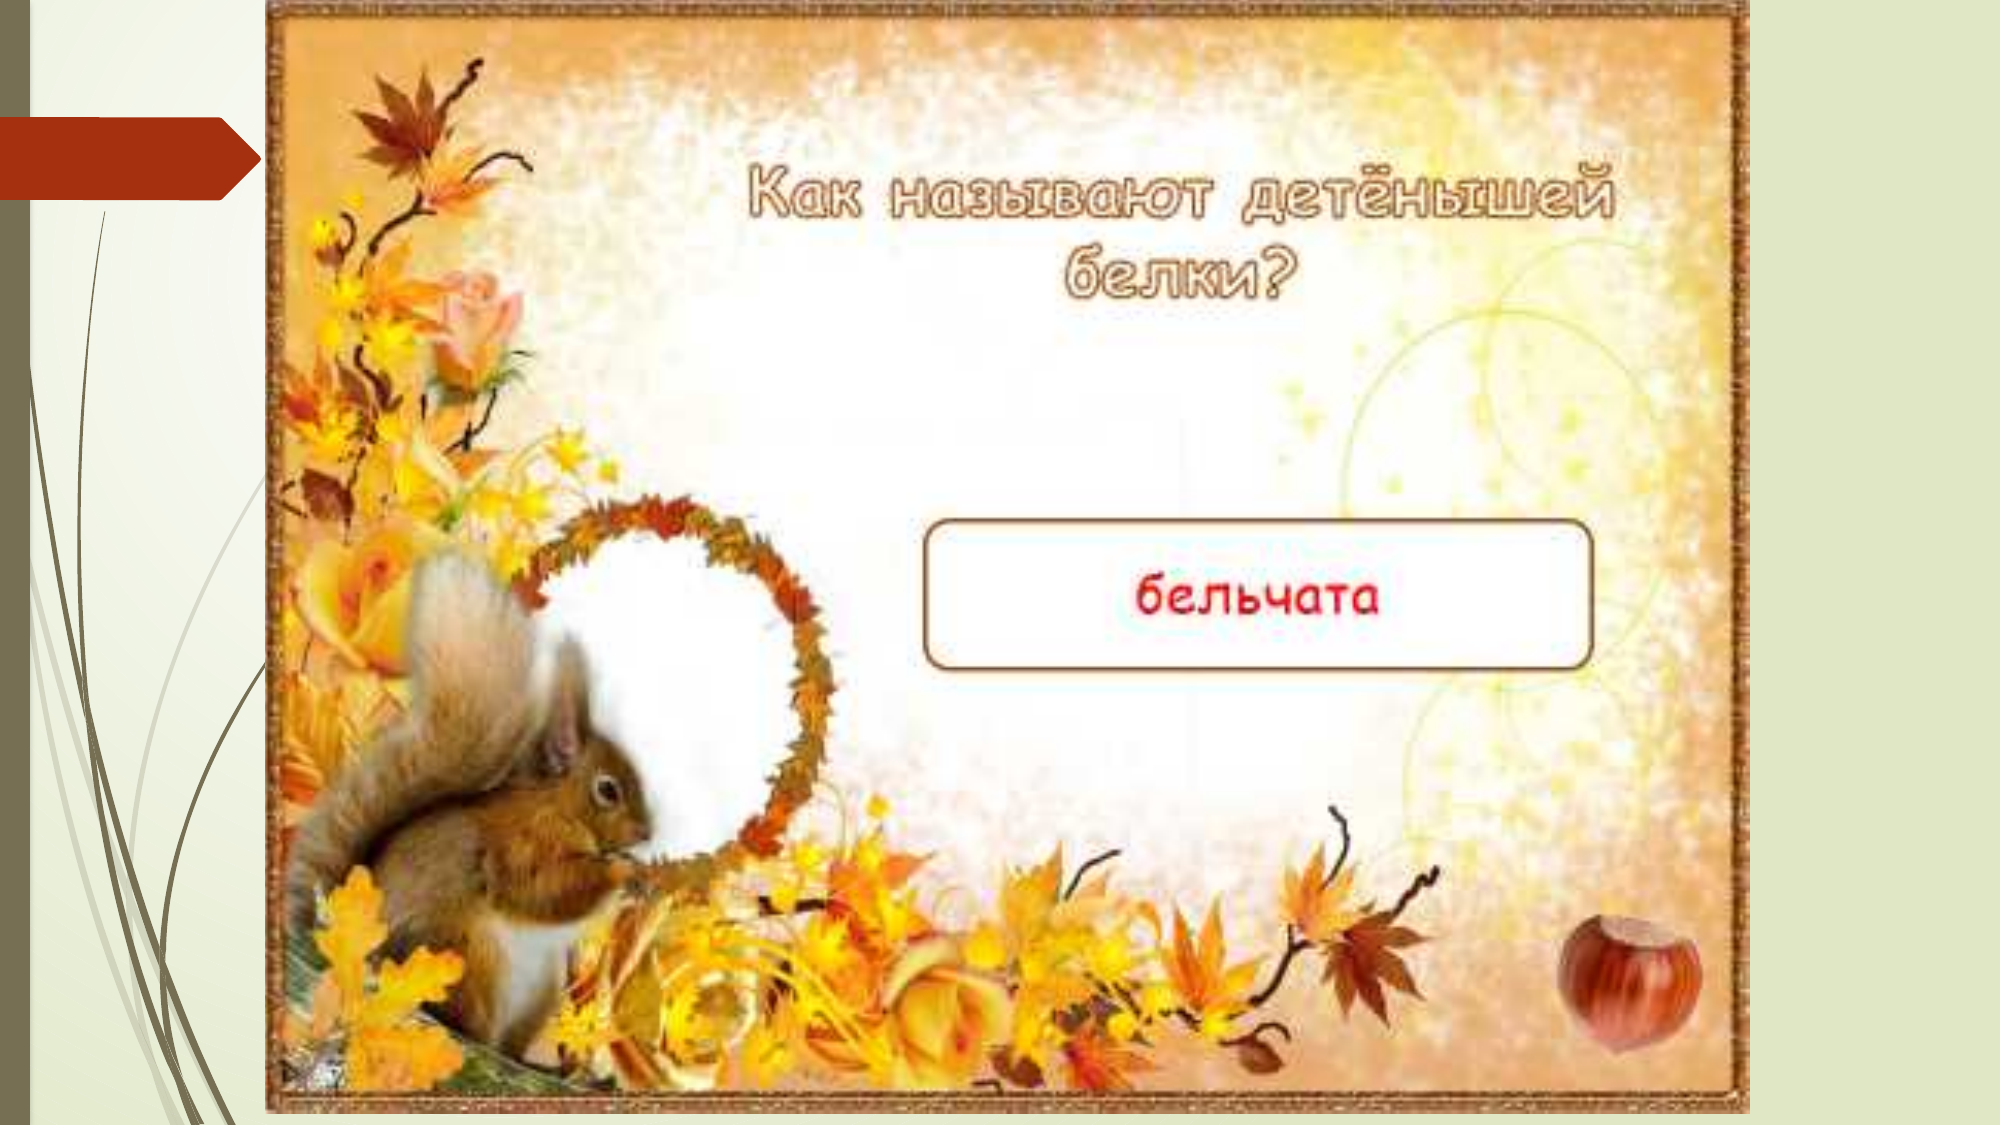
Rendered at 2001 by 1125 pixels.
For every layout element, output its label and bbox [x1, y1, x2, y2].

picture [265, 0, 1751, 1114]
